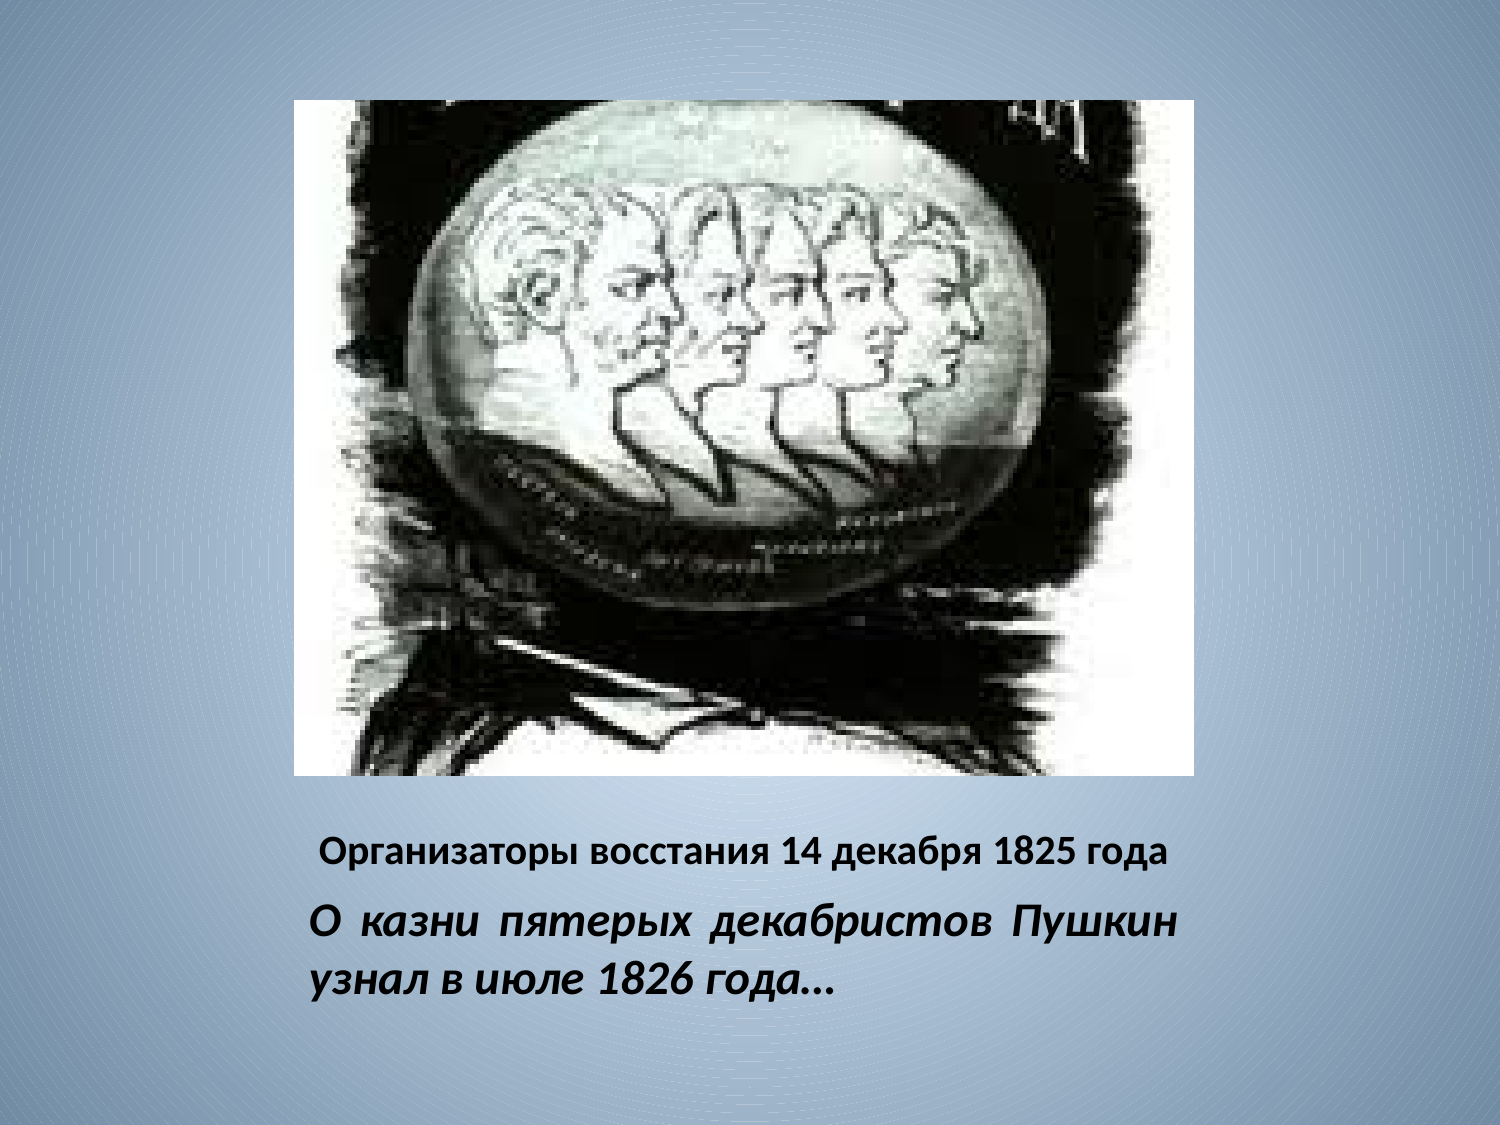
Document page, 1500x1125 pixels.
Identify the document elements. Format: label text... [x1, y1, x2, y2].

list О казни пятерых декабристов Пушкин узнал в июле 1826 года… [294, 880, 1194, 1013]
title Организаторы восстания 14 декабря 1825 года [294, 787, 1194, 880]
picture [293, 100, 1195, 776]
